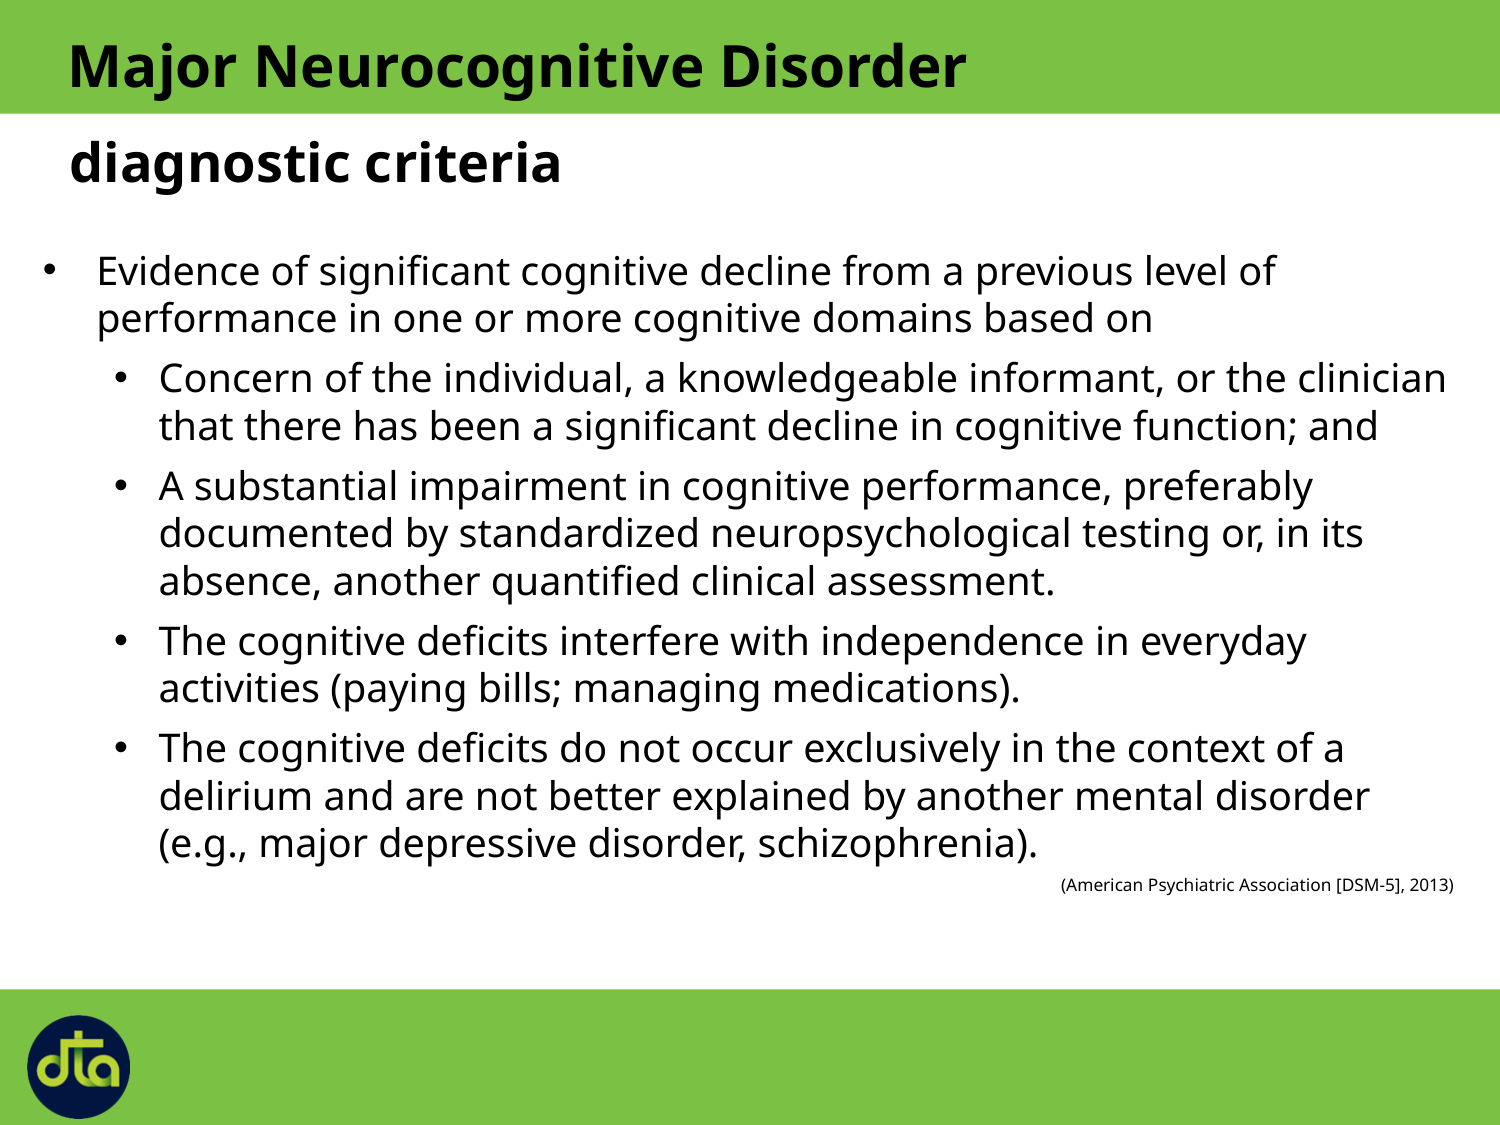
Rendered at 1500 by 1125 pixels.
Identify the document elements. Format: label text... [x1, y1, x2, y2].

text_box Major Neurocognitive Disorder [53, 21, 1500, 107]
text_box diagnostic criteria [54, 121, 1500, 201]
picture [27, 1015, 131, 1120]
text_box Evidence of significant cognitive decline from a previous level of performance in one or more cognitive domains based on Concern of the individual, a knowledgeable informant, or the clinician that there has been a significant decline in cognitive function; and A substantial impairment in cognitive performance, preferably documented by standardized neuropsychological testing or, in its absence, another quantified clinical assessment. The cognitive deficits interfere with independence in everyday activities (paying bills; managing medications). The cognitive deficits do not occur exclusively in the context of a delirium and are not better explained by another mental disorder (e.g., major depressive disorder, schizophrenia). (American Psychiatric Association [DSM-5], 2013) [27, 238, 1469, 965]
